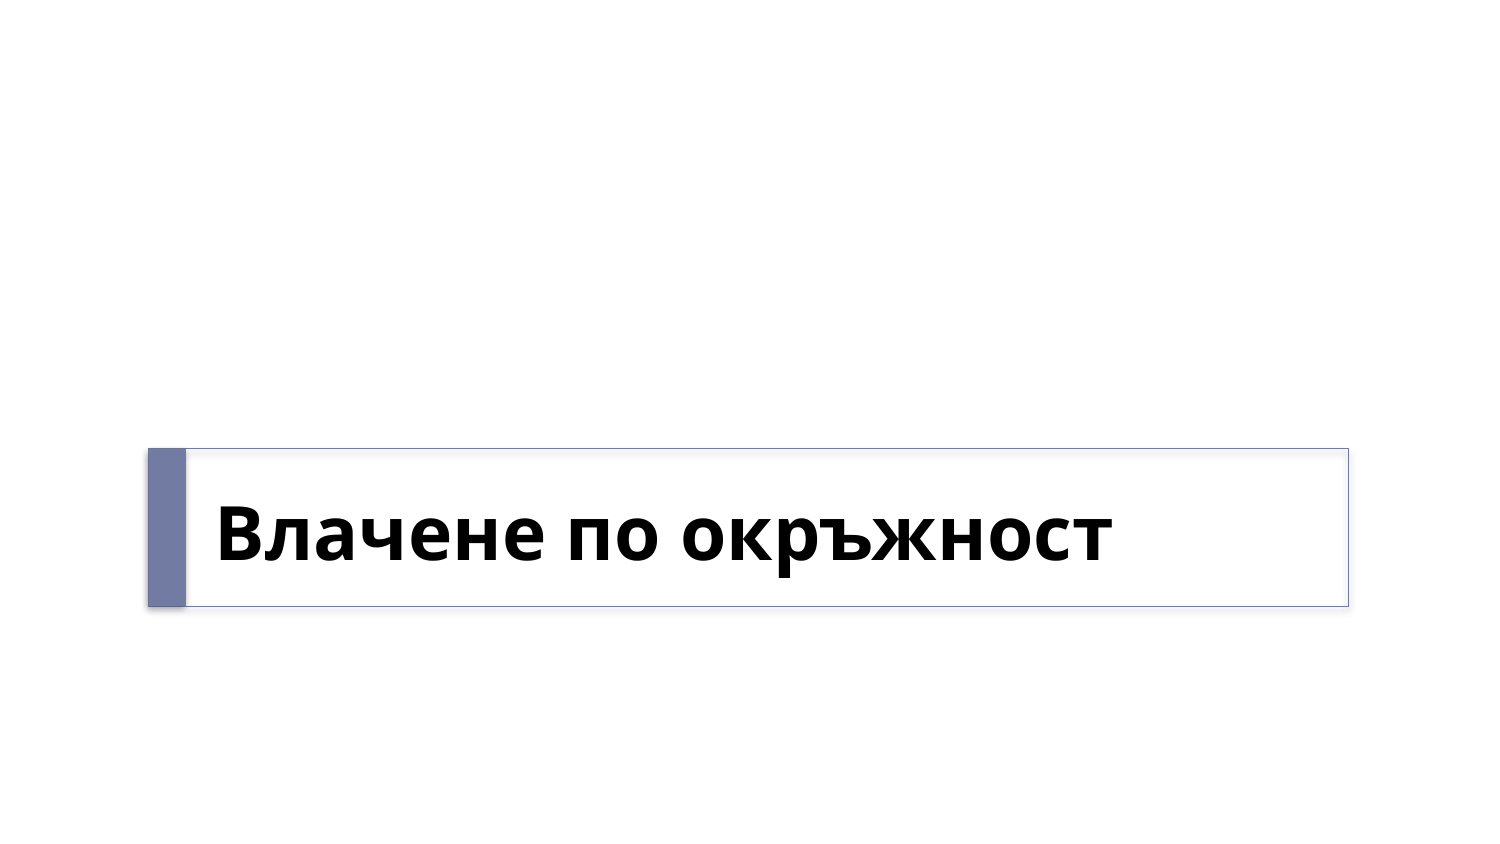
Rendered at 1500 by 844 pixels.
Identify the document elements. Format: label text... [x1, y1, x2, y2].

title Влачене по окръжност [200, 478, 1325, 600]
